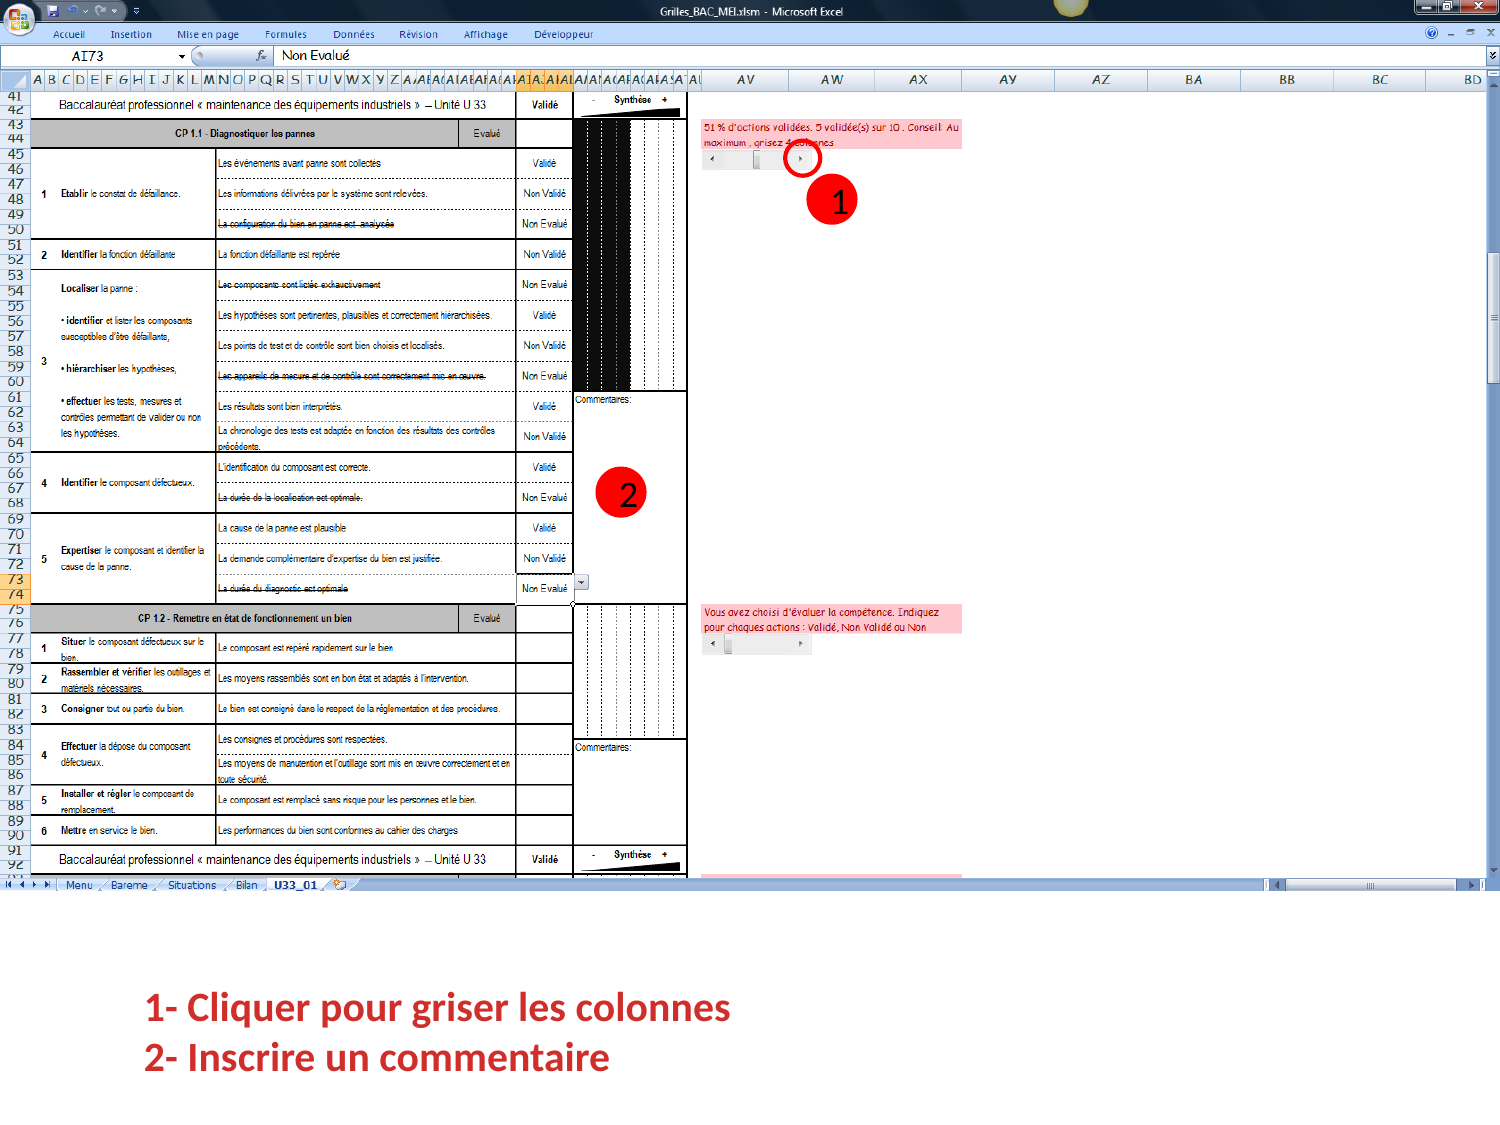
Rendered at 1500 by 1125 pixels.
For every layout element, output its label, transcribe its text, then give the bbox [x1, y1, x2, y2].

text_box 1- Cliquer pour griser les colonnes 2- Inscrire un commentaire [128, 972, 1372, 1088]
picture [0, 0, 1500, 891]
